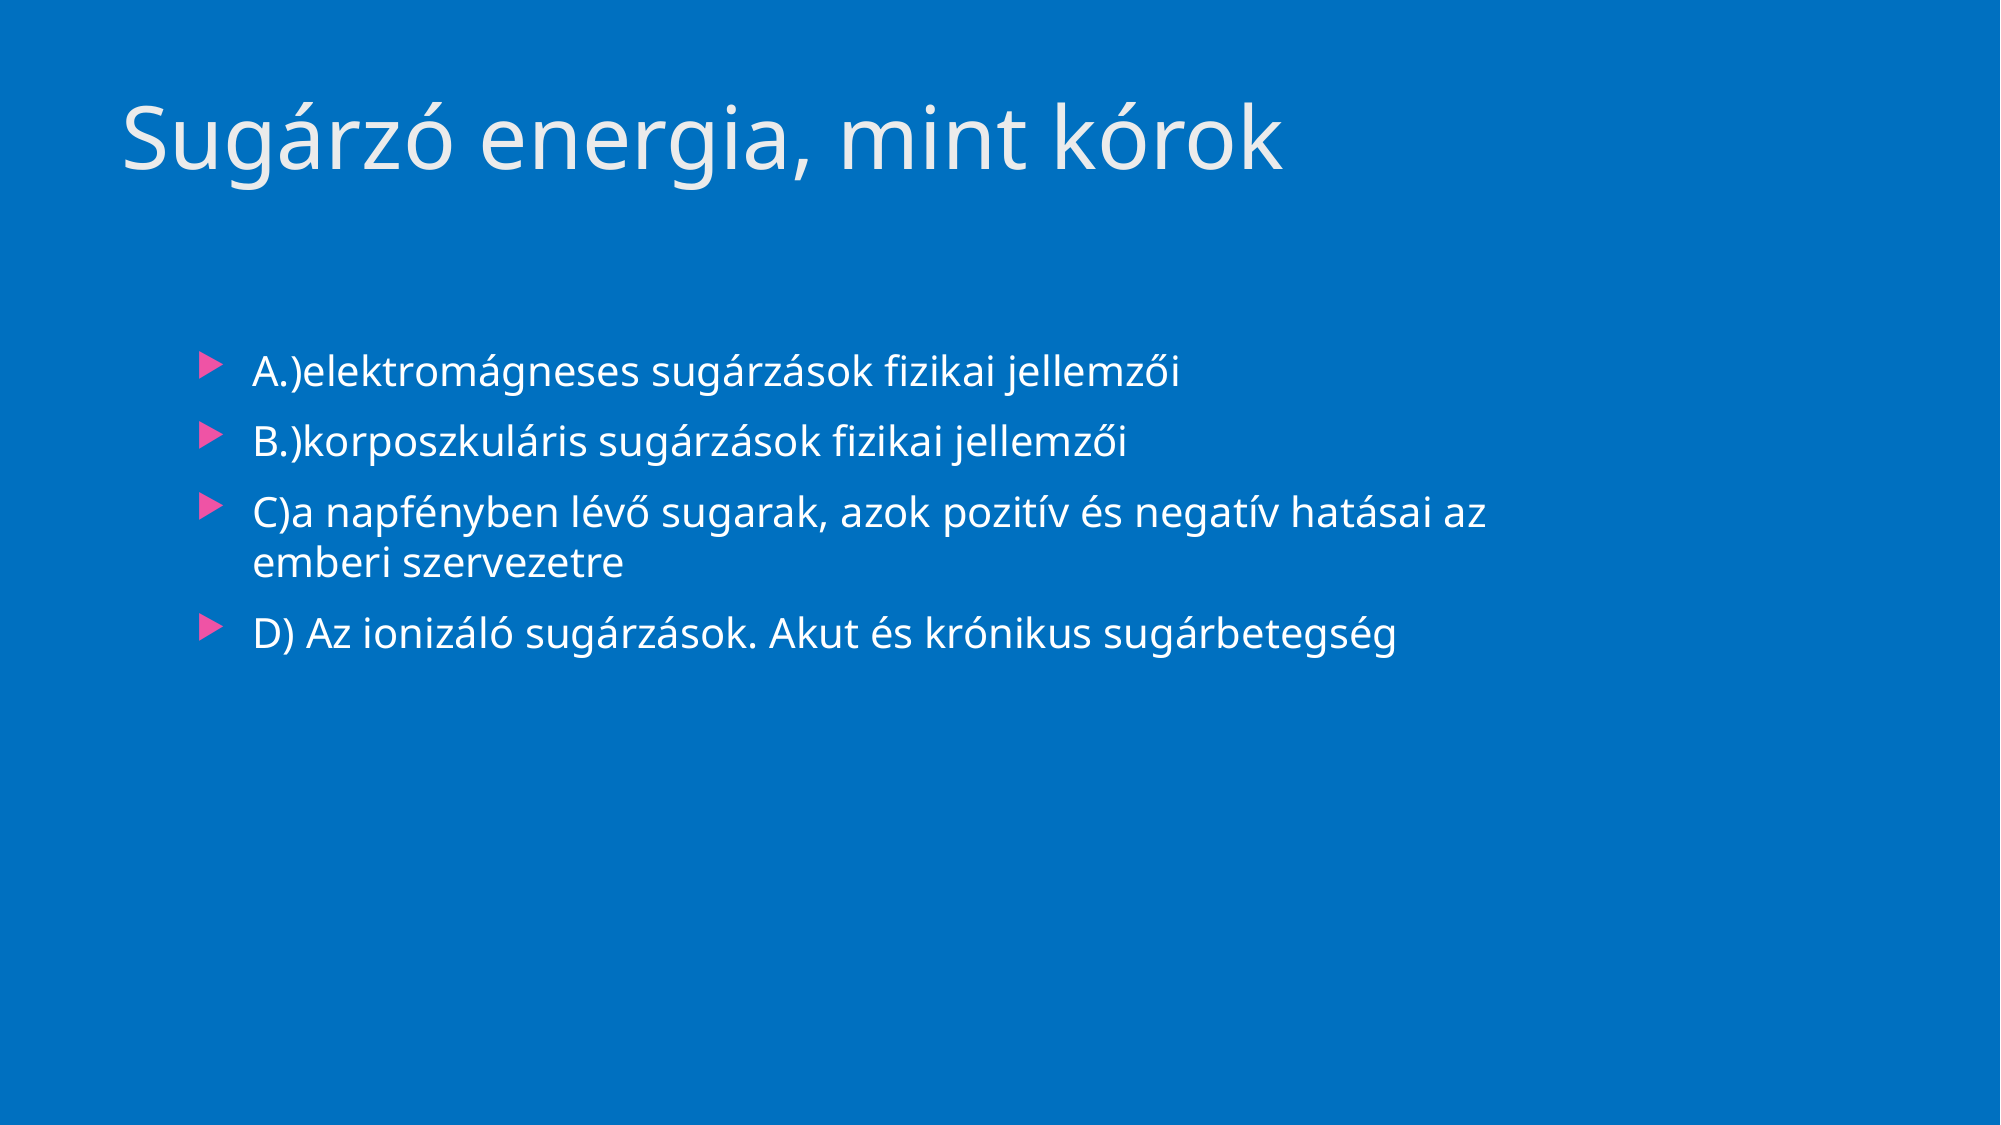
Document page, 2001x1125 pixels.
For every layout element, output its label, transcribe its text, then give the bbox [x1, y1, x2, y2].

list A.)elektromágneses sugárzások fizikai jellemzői B.)korposzkuláris sugárzások fizikai jellemzői C)a napfényben lévő sugarak, azok pozitív és negatív hatásai az emberi szervezetre D) Az ionizáló sugárzások. Akut és krónikus sugárbetegség [181, 336, 1649, 1025]
title Sugárzó energia, mint kórok [106, 74, 1649, 304]
